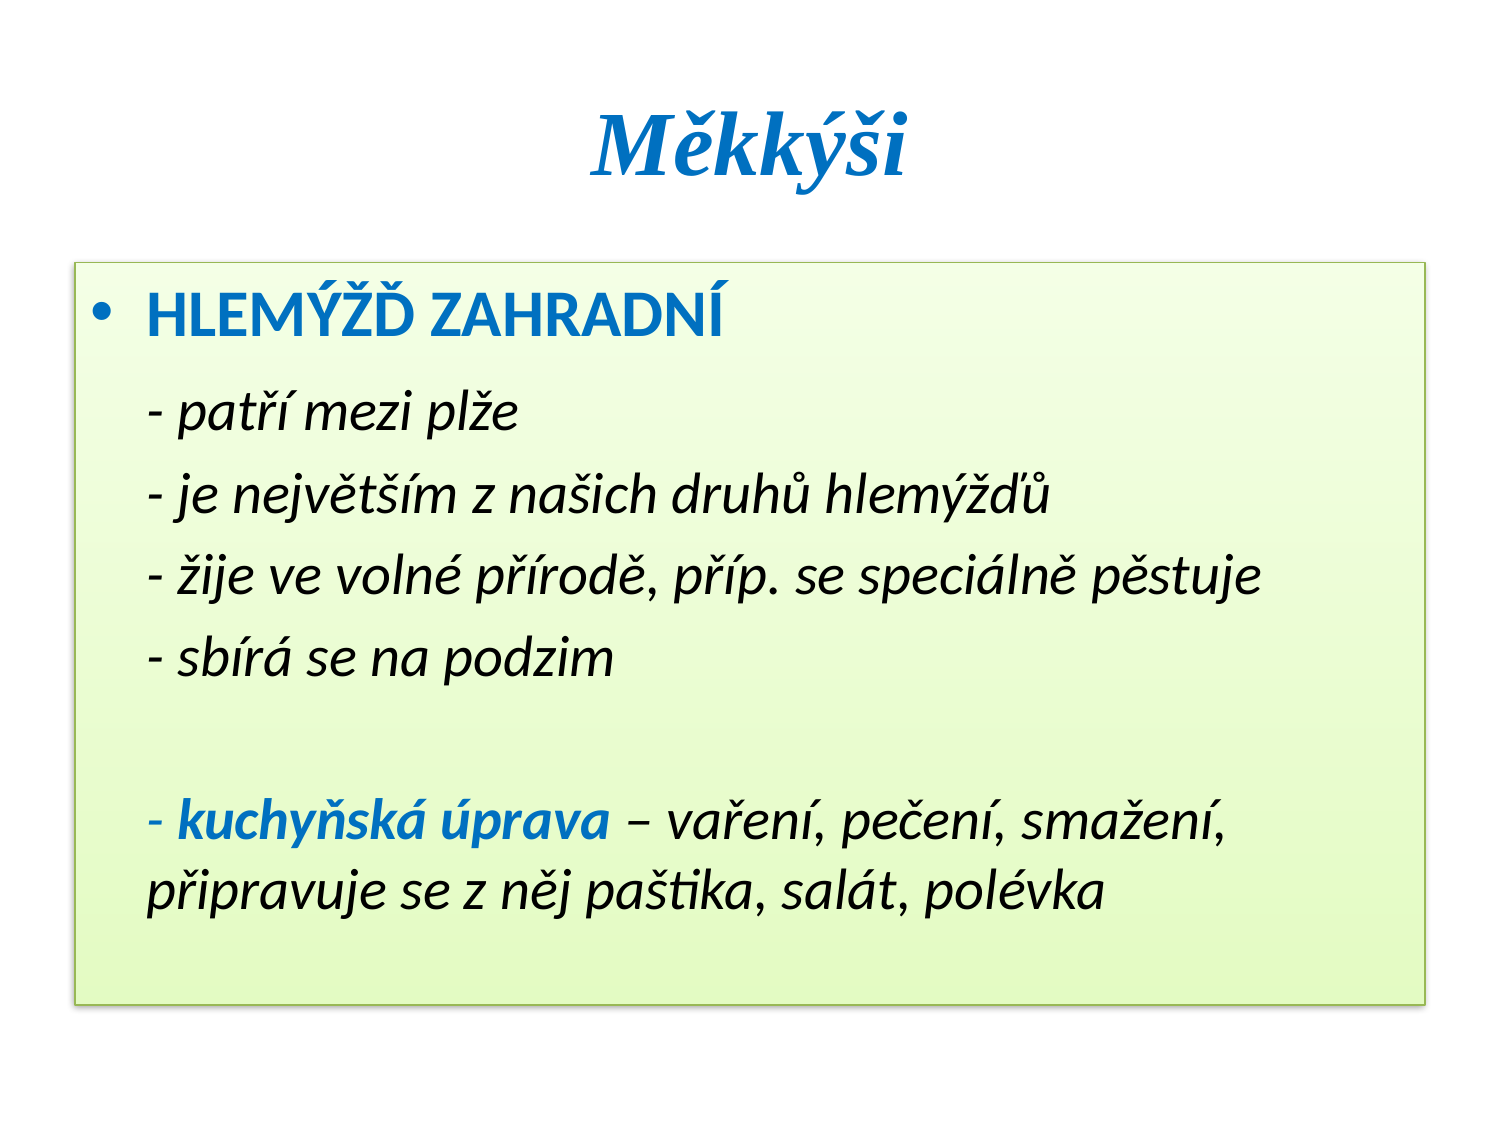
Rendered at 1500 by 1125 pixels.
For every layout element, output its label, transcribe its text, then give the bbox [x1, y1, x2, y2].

list HLEMÝŽĎ ZAHRADNÍ - patří mezi plže - je největším z našich druhů hlemýžďů - žije ve volné přírodě, příp. se speciálně pěstuje - sbírá se na podzim - kuchyňská úprava – vaření, pečení, smažení, připravuje se z něj paštika, salát, polévka [74, 262, 1426, 1006]
title Měkkýši [75, 45, 1425, 233]
